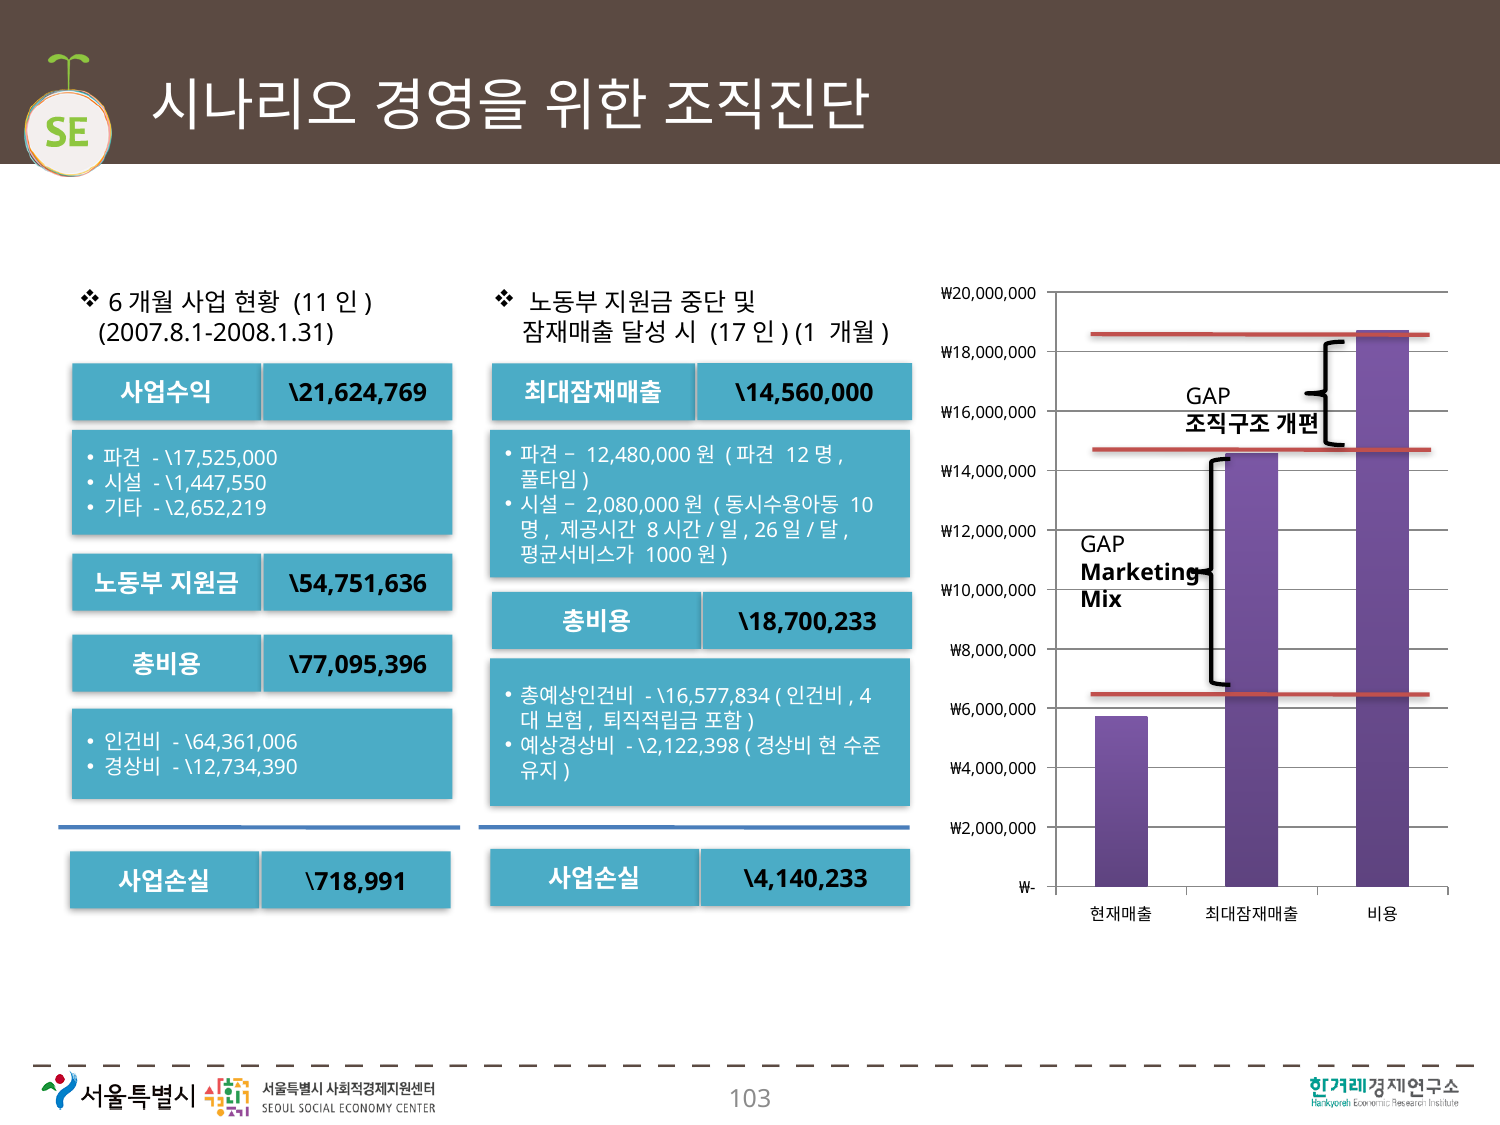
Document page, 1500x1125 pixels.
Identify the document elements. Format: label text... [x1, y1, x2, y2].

text_box \21,624,769 [263, 363, 453, 421]
text_box 파견 – 12,480,000원 (파견 12명, 풀타임) 시설 – 2,080,000원 (동시수용아동 10명, 제공시간 8시간/일, 26일/달, 평균서비스가 1000원) [490, 429, 910, 578]
picture [0, 0, 1500, 1125]
text_box \718,991 [261, 851, 451, 909]
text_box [71, 634, 453, 692]
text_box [491, 363, 913, 421]
text_box 노동부 지원금 중단 및 잠재매출 달성 시 (17인) (1 개월) [478, 278, 920, 354]
text_box 6개월 사업 현황 (11인) (2007.8.1-2008.1.31) [64, 278, 457, 354]
text_box 인건비 - \64,361,006 경상비 - \12,734,390 [72, 708, 453, 799]
text_box 사업수익 [72, 363, 260, 421]
text_box 사업손실 [70, 851, 258, 909]
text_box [491, 591, 913, 650]
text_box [71, 553, 453, 612]
title 시나리오 경영을 위한 조직진단 [135, 45, 1463, 161]
text_box 총예상인건비 - \16,577,834 (인건비, 4대 보험, 퇴직적립금 포함) 예상경상비 - \2,122,398 (경상비 현 수준 유지) [490, 658, 910, 806]
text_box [489, 848, 911, 907]
text_box 파견 - \17,525,000 시설 - \1,447,550 기타 - \2,652,219 [72, 429, 453, 535]
slide_number 103 [696, 1069, 804, 1125]
chart [925, 266, 1459, 939]
